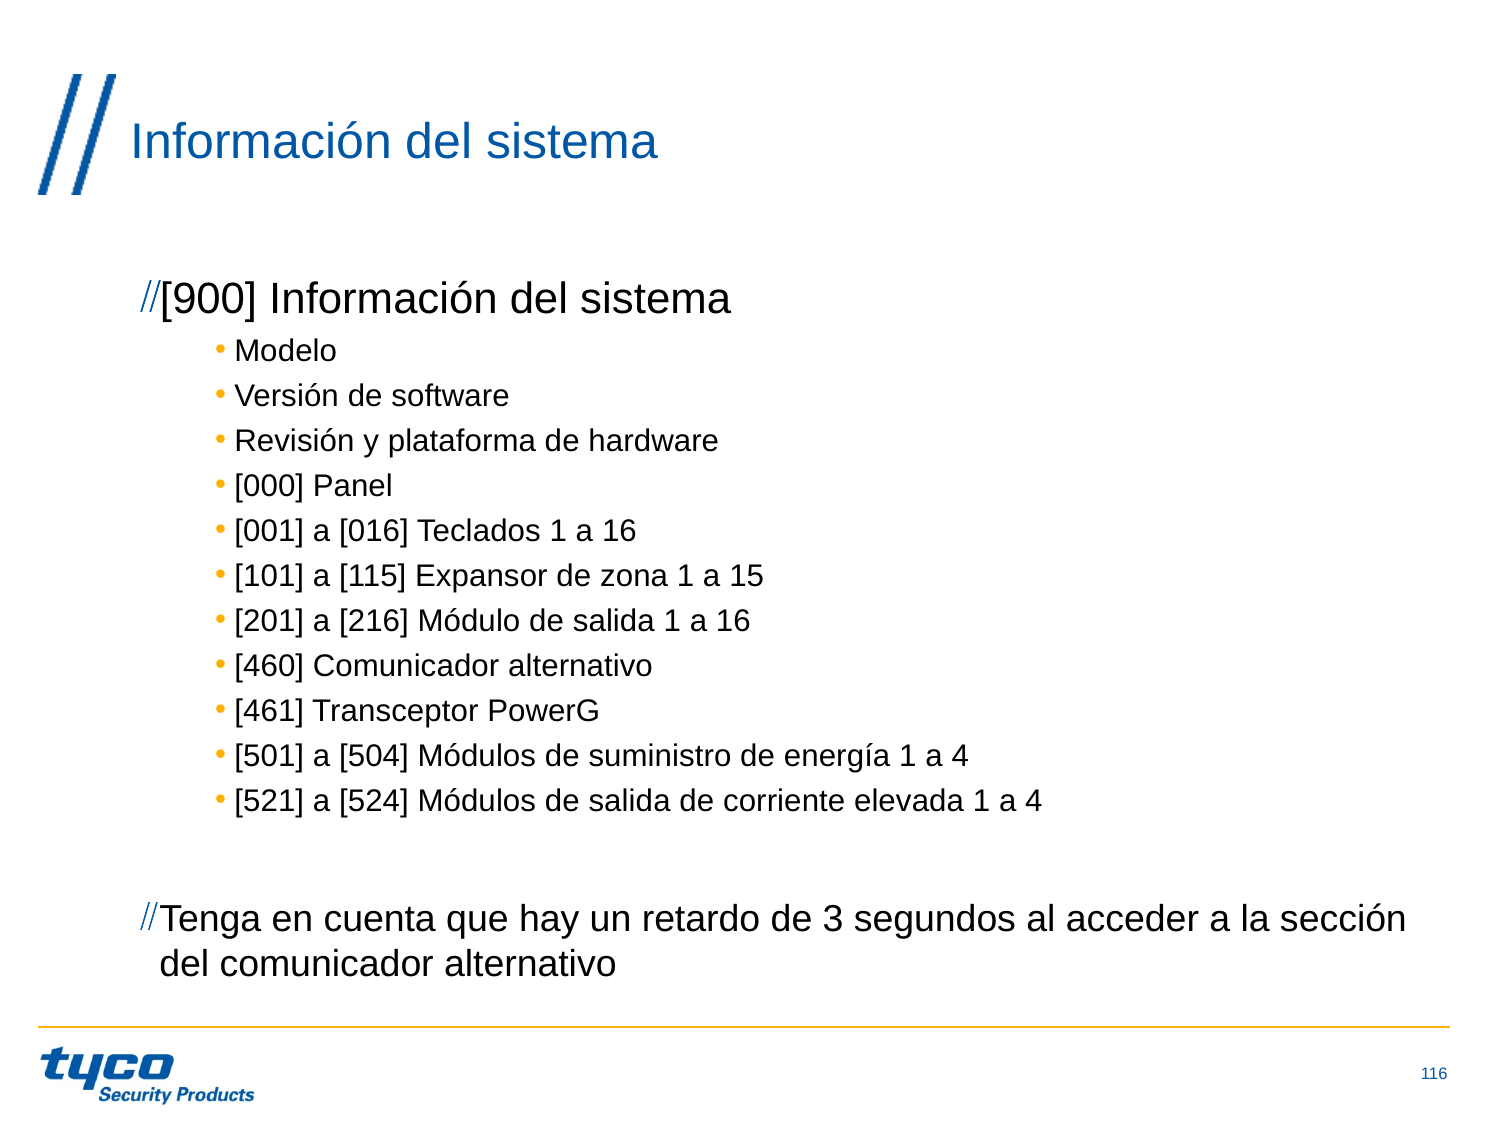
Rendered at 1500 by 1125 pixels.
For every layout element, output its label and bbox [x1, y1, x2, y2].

picture [140, 280, 171, 312]
picture [34, 1040, 260, 1107]
picture [37, 74, 115, 195]
title [115, 44, 1426, 233]
text_box [97, 1061, 228, 1091]
list [124, 262, 1426, 976]
picture [140, 902, 167, 930]
slide_number [1387, 1042, 1463, 1103]
